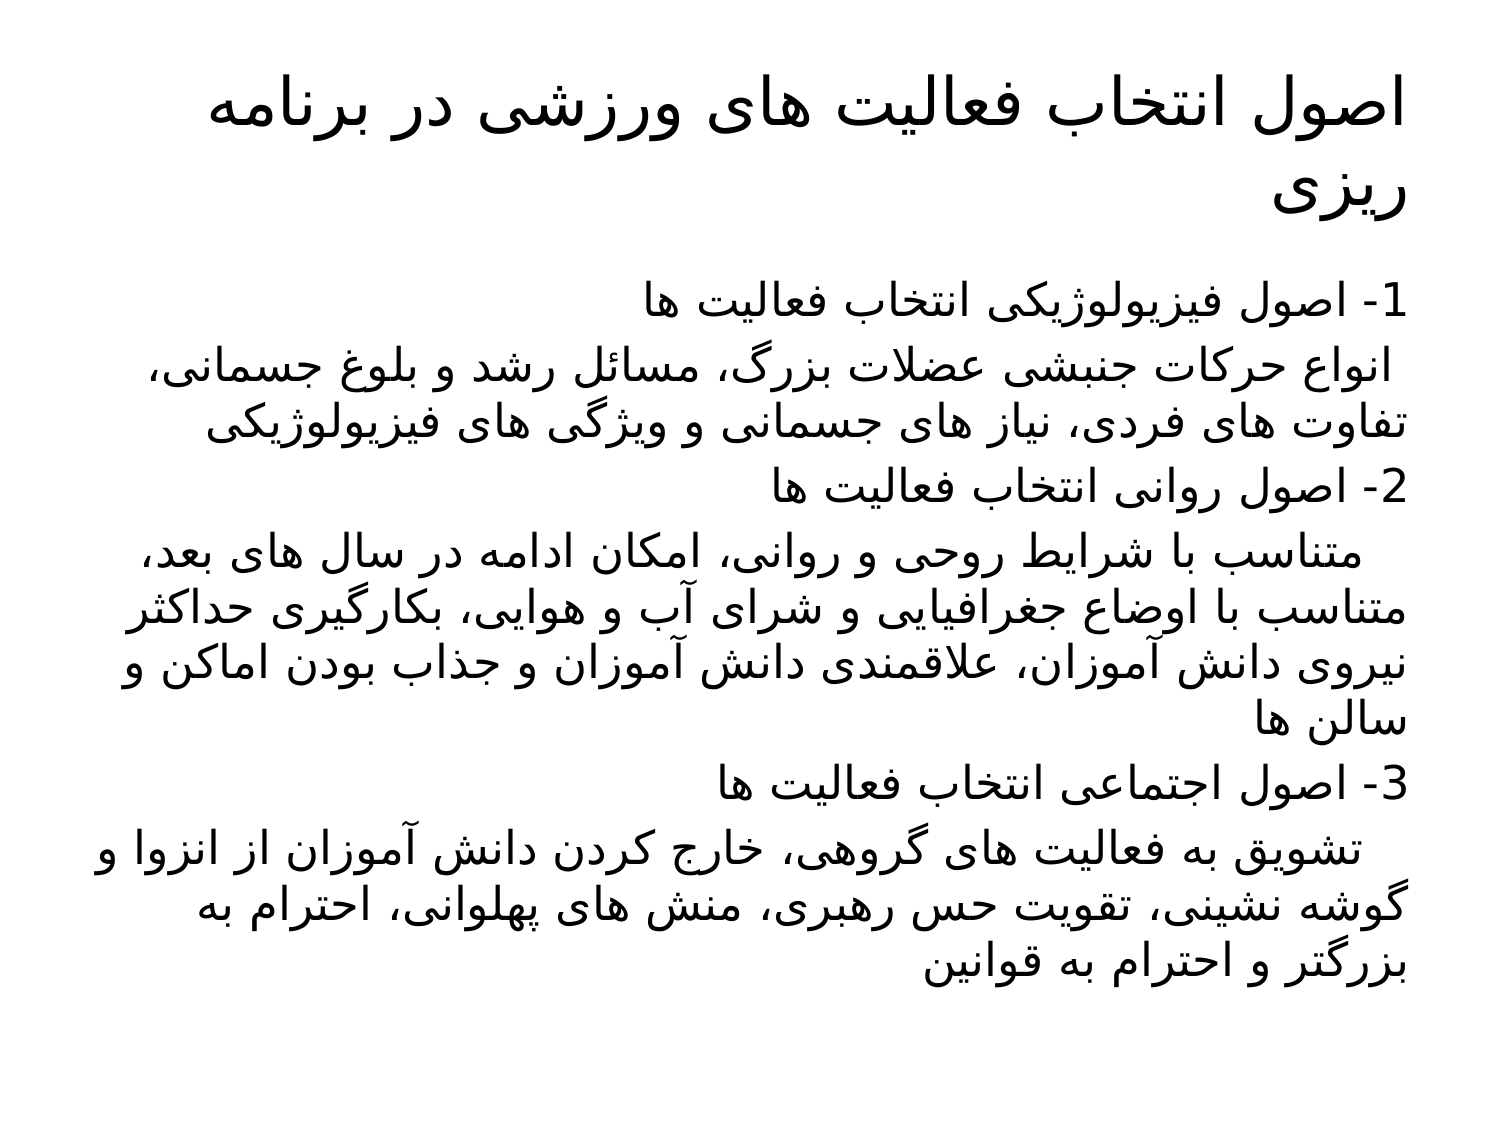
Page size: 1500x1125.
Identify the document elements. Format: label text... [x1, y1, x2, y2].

list 1- اصول فیزیولوژیکی انتخاب فعالیت ها انواع حرکات جنبشی عضلات بزرگ، مسائل رشد و بلوغ جسمانی، تفاوت های فردی، نیاز های جسمانی و ویژگی های فیزیولوژیکی 2- اصول روانی انتخاب فعالیت ها متناسب با شرایط روحی و روانی، امکان ادامه در سال های بعد، متناسب با اوضاع جغرافیایی و شرای آب و هوایی، بکارگیری حداکثر نیروی دانش آموزان، علاقمندی دانش آموزان و جذاب بودن اماکن و سالن ها 3- اصول اجتماعی انتخاب فعالیت ها تشویق به فعالیت های گروهی، خارج کردن دانش آموزان از انزوا و گوشه نشینی، تقویت حس رهبری، منش های پهلوانی، احترام به بزرگتر و احترام به قوانین [75, 262, 1425, 1005]
title اصول انتخاب فعالیت های ورزشی در برنامه ریزی [75, 45, 1425, 233]
